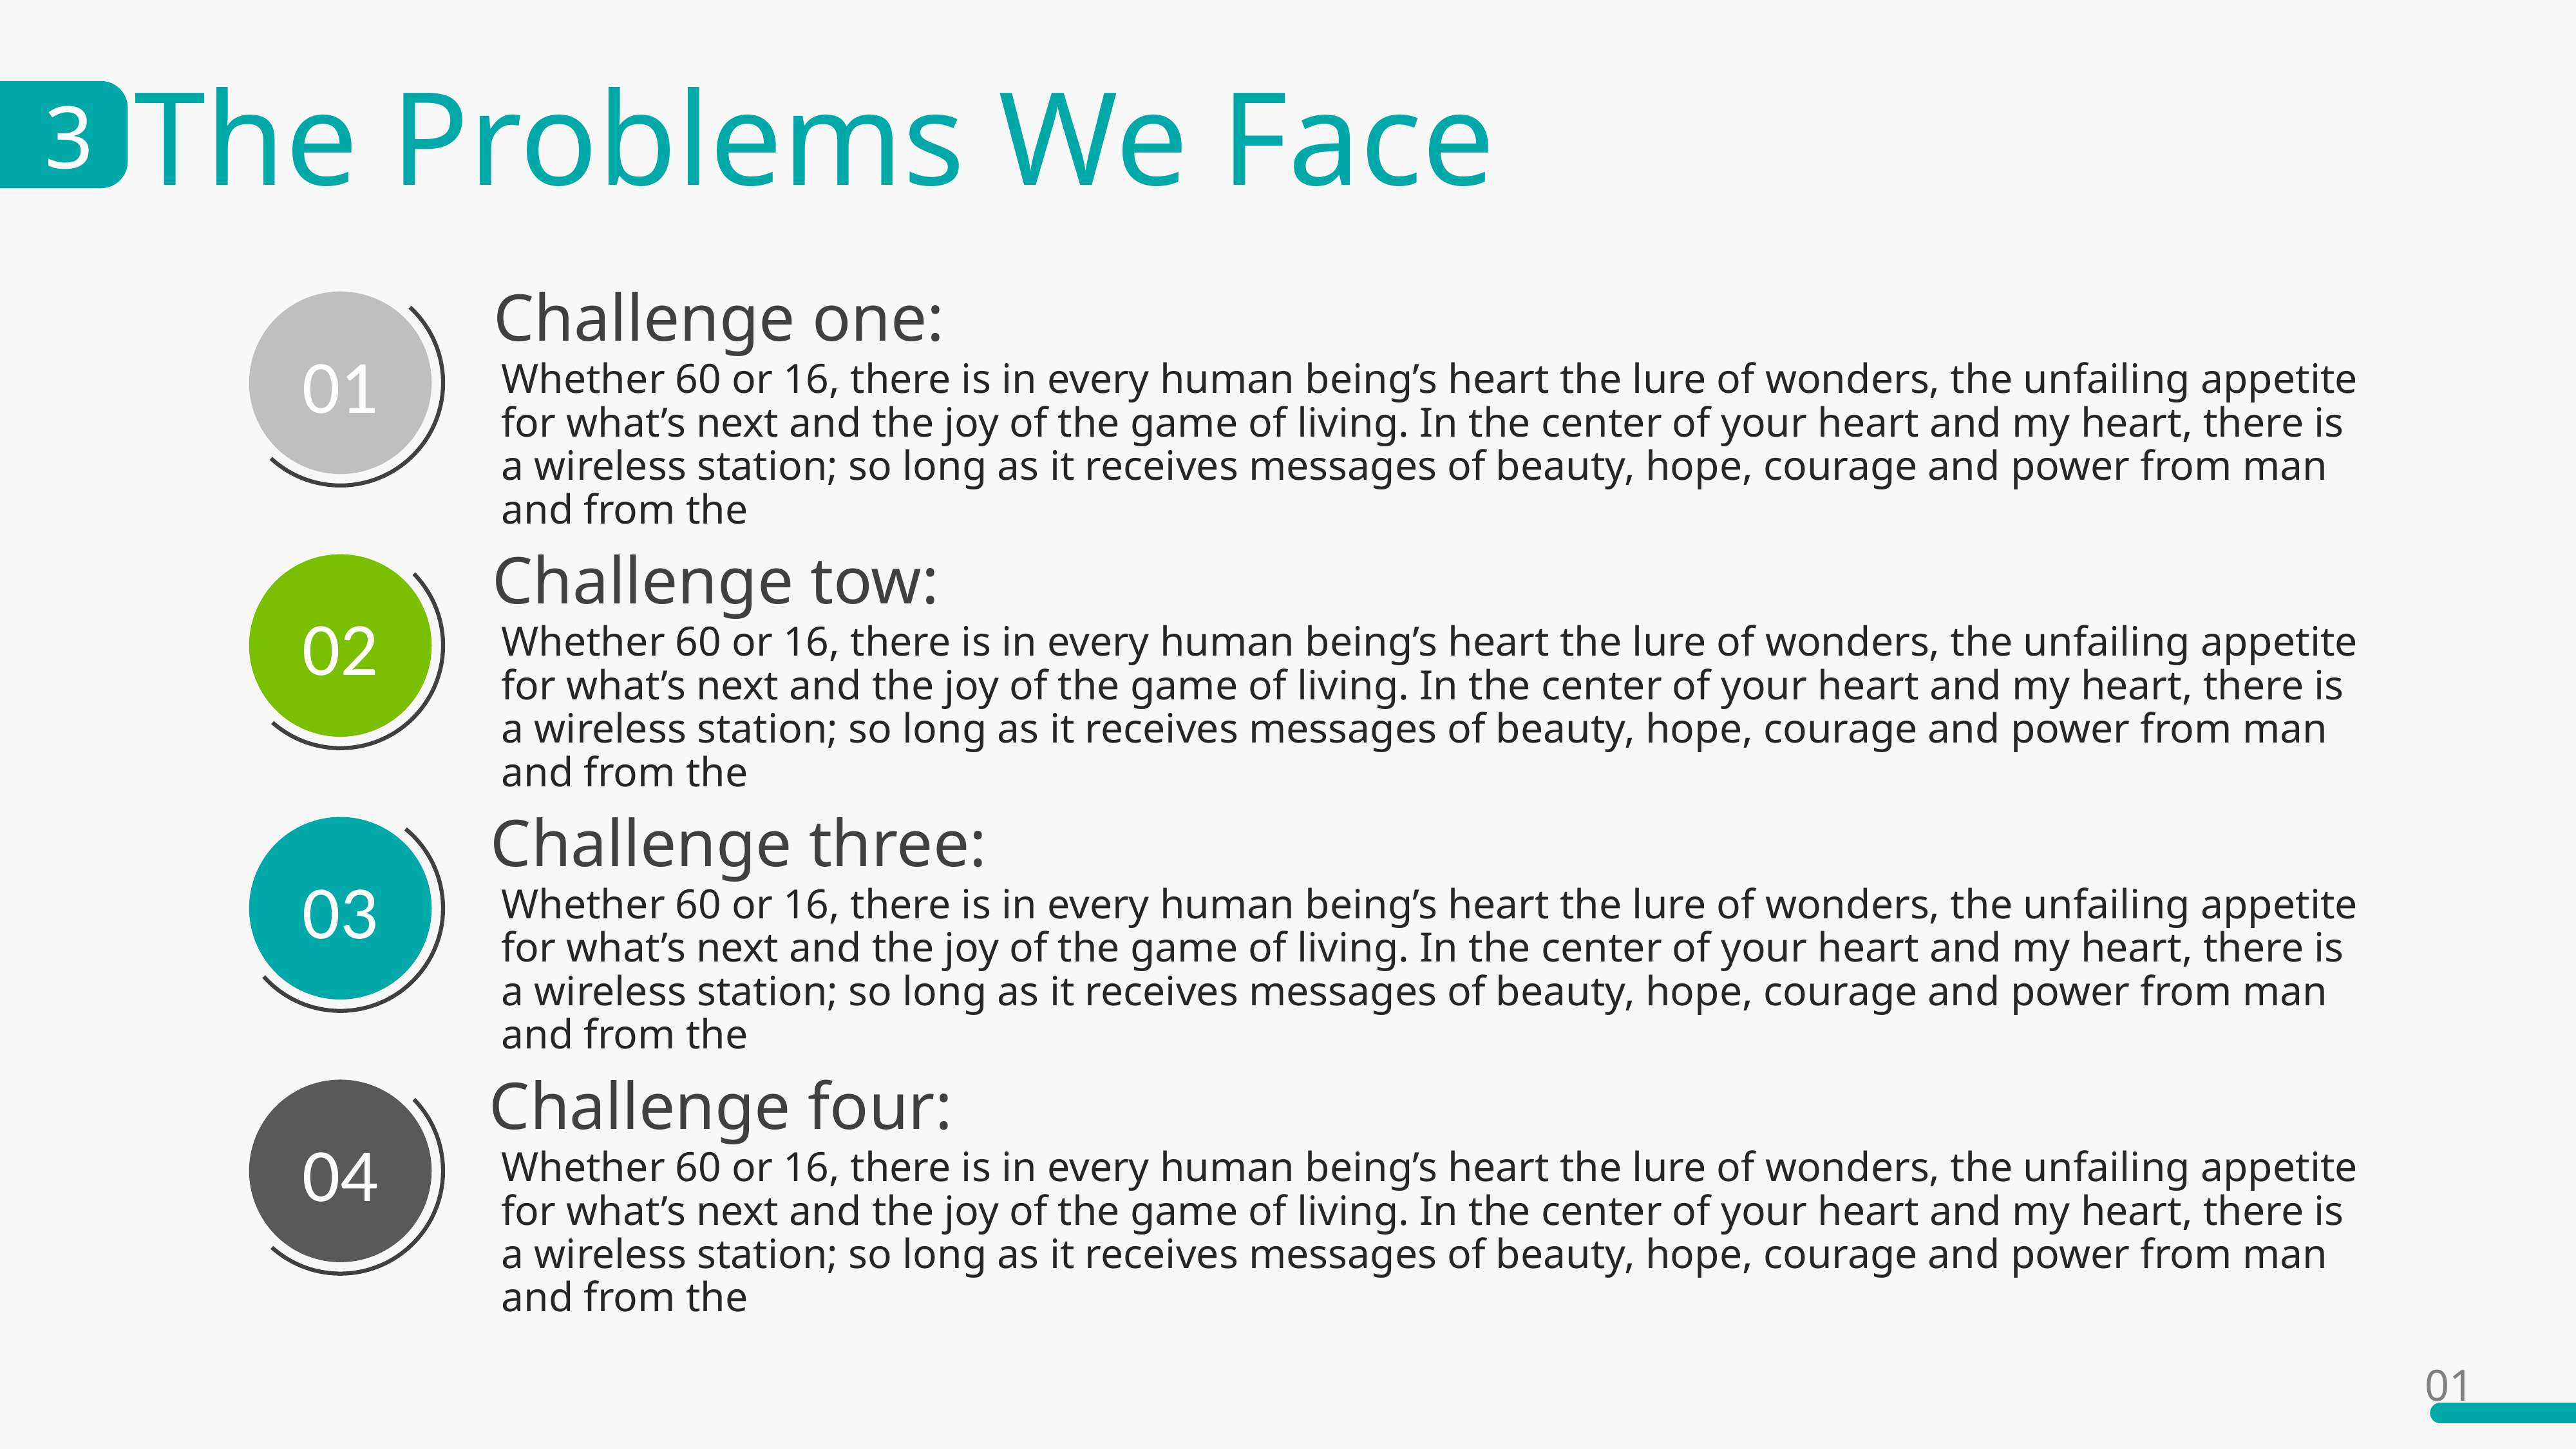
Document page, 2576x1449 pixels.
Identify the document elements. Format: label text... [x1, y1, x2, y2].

text_box The Problems We Face [124, 46, 1505, 221]
text_box Challenge one: [484, 267, 971, 364]
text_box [249, 1079, 432, 1263]
text_box Whether 60 or 16, there is in every human being’s heart the lure of wonders, the unfailing appetite for what’s next and the joy of the game of living. In the center of your heart and my heart, there is a wireless station; so long as it receives messages of beauty, hope, courage and power from man and from the [491, 874, 2375, 1068]
text_box Whether 60 or 16, there is in every human being’s heart the lure of wonders, the unfailing appetite for what’s next and the joy of the game of living. In the center of your heart and my heart, there is a wireless station; so long as it receives messages of beauty, hope, courage and power from man and from the [491, 1137, 2375, 1331]
text_box [294, 475, 386, 486]
text_box Challenge three: [481, 792, 1014, 889]
text_box Whether 60 or 16, there is in every human being’s heart the lure of wonders, the unfailing appetite for what’s next and the joy of the game of living. In the center of your heart and my heart, there is a wireless station; so long as it receives messages of beauty, hope, courage and power from man and from the [491, 348, 2375, 542]
text_box [294, 1000, 386, 1011]
text_box [432, 336, 444, 430]
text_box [2414, 1348, 2576, 1419]
text_box [294, 1263, 386, 1274]
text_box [249, 291, 432, 475]
text_box [432, 599, 443, 692]
text_box Challenge four: [480, 1055, 980, 1152]
text_box [294, 737, 386, 748]
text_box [249, 554, 432, 737]
text_box Challenge tow: [482, 529, 966, 627]
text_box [249, 817, 432, 1000]
text_box Whether 60 or 16, there is in every human being’s heart the lure of wonders, the unfailing appetite for what’s next and the joy of the game of living. In the center of your heart and my heart, there is a wireless station; so long as it receives messages of beauty, hope, courage and power from man and from the [491, 611, 2375, 805]
text_box [432, 862, 443, 954]
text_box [0, 72, 128, 196]
text_box [432, 1124, 443, 1217]
